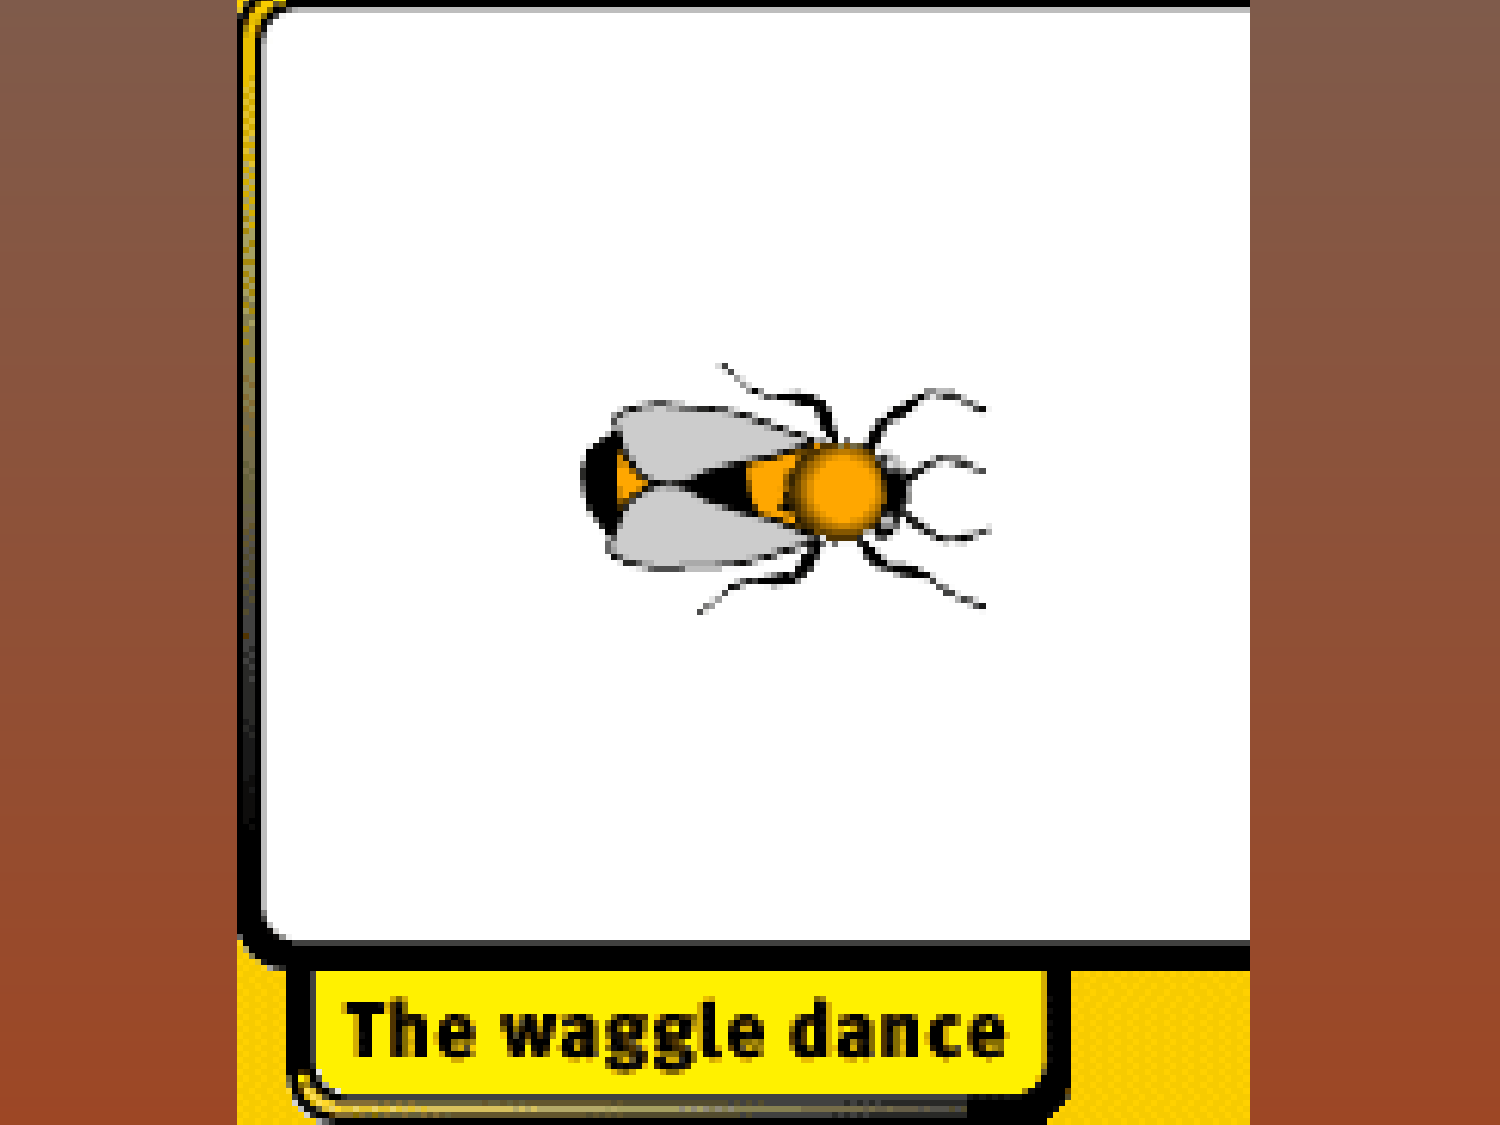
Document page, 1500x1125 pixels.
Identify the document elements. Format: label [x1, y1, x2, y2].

picture [237, 0, 1251, 1125]
